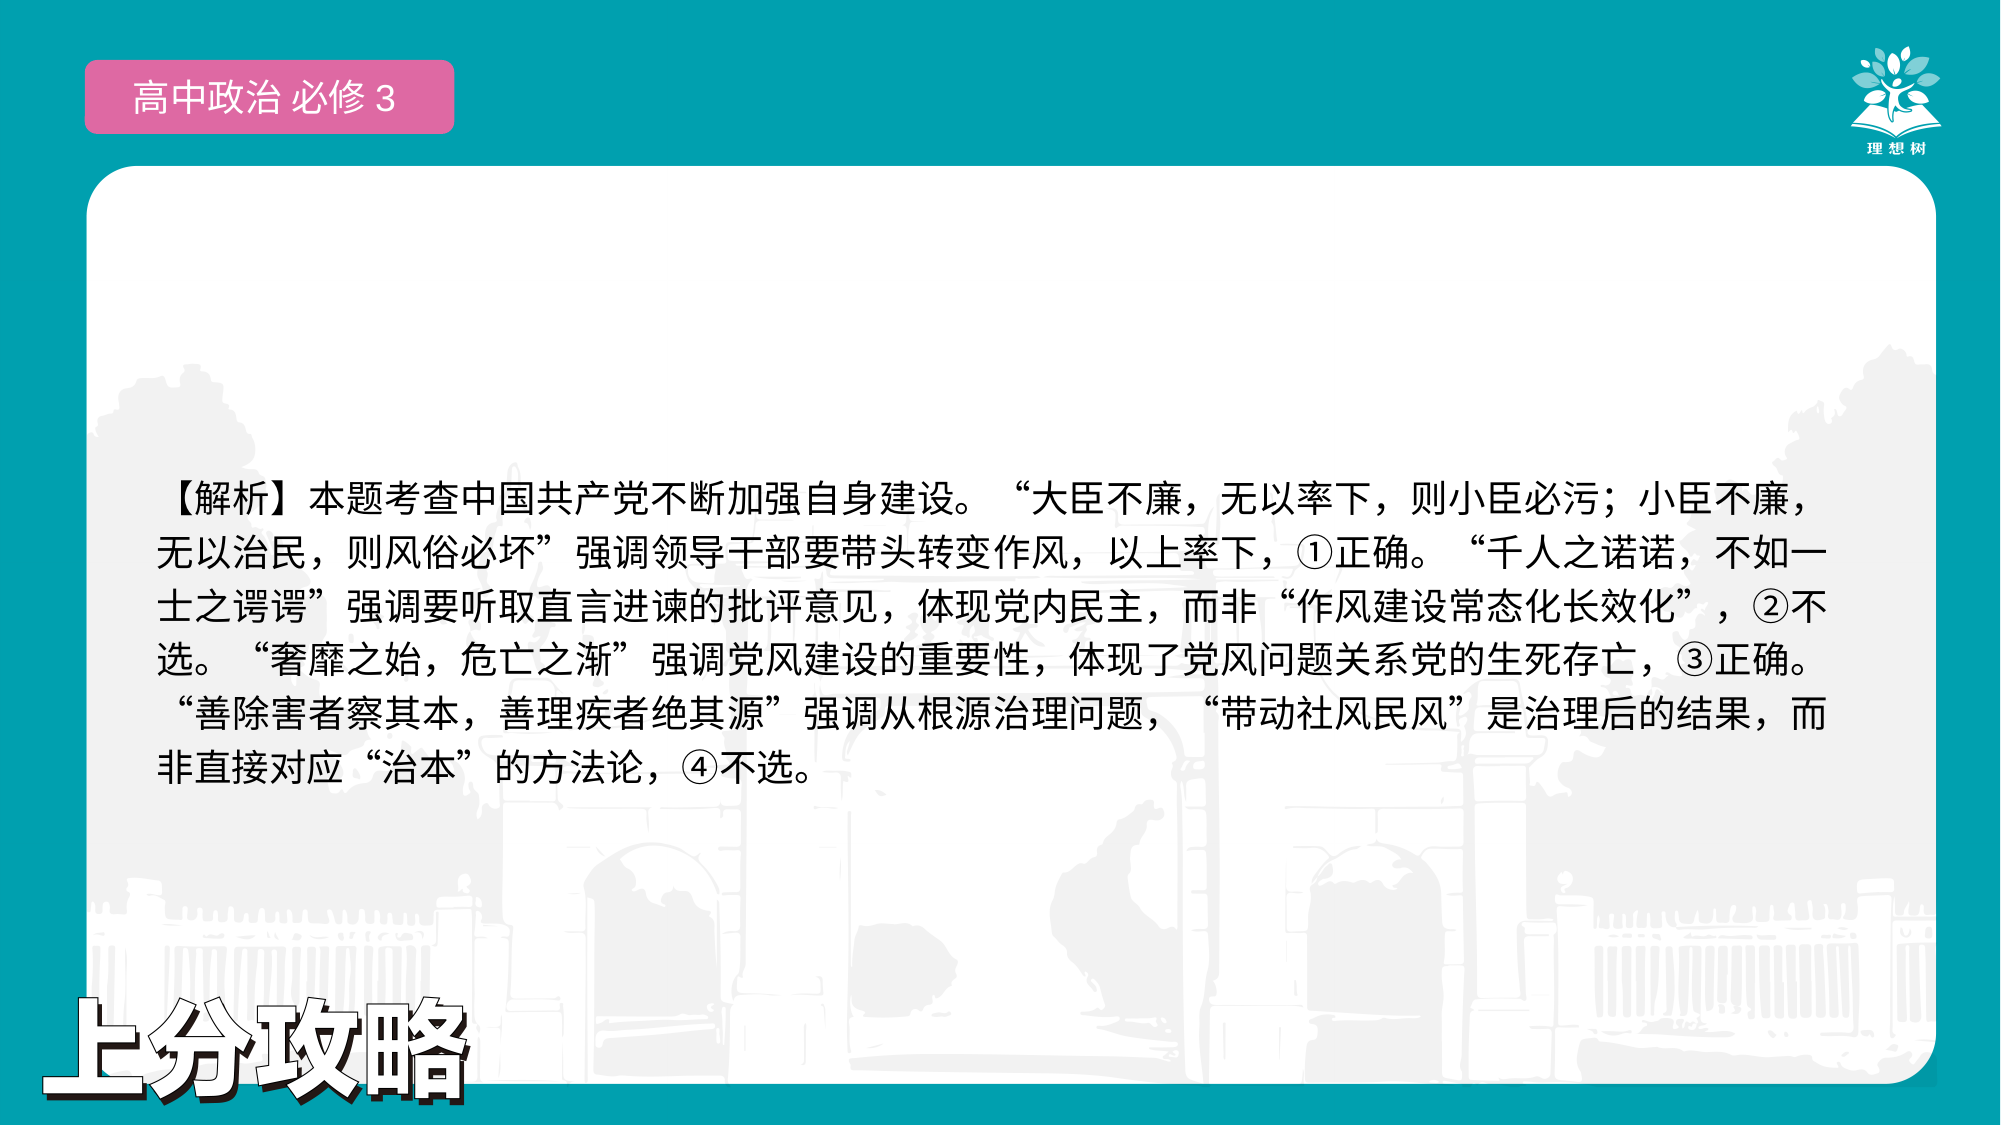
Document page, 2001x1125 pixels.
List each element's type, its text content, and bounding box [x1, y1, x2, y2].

picture [0, 0, 2001, 1125]
text_box 【解析】本题考查中国共产党不断加强自身建设。“大臣不廉，无以率下，则小臣必污；小臣不廉，无以治民，则风俗必坏”强调领导干部要带头转变作风，以上率下，①正确。“千人之诺诺，不如一士之谔谔”强调要听取直言进谏的批评意见，体现党内民主，而非“作风建设常态化长效化”，②不选。“奢靡之始，危亡之渐”强调党风建设的重要性，体现了党风问题关系党的生死存亡，③正确。“善除害者察其本，善理疾者绝其源”强调从根源治理问题，“带动社风民风”是治理后的结果，而非直接对应“治本”的方法论，④不选。 [141, 458, 1843, 797]
text_box 高中政治 必修3 [83, 58, 456, 135]
